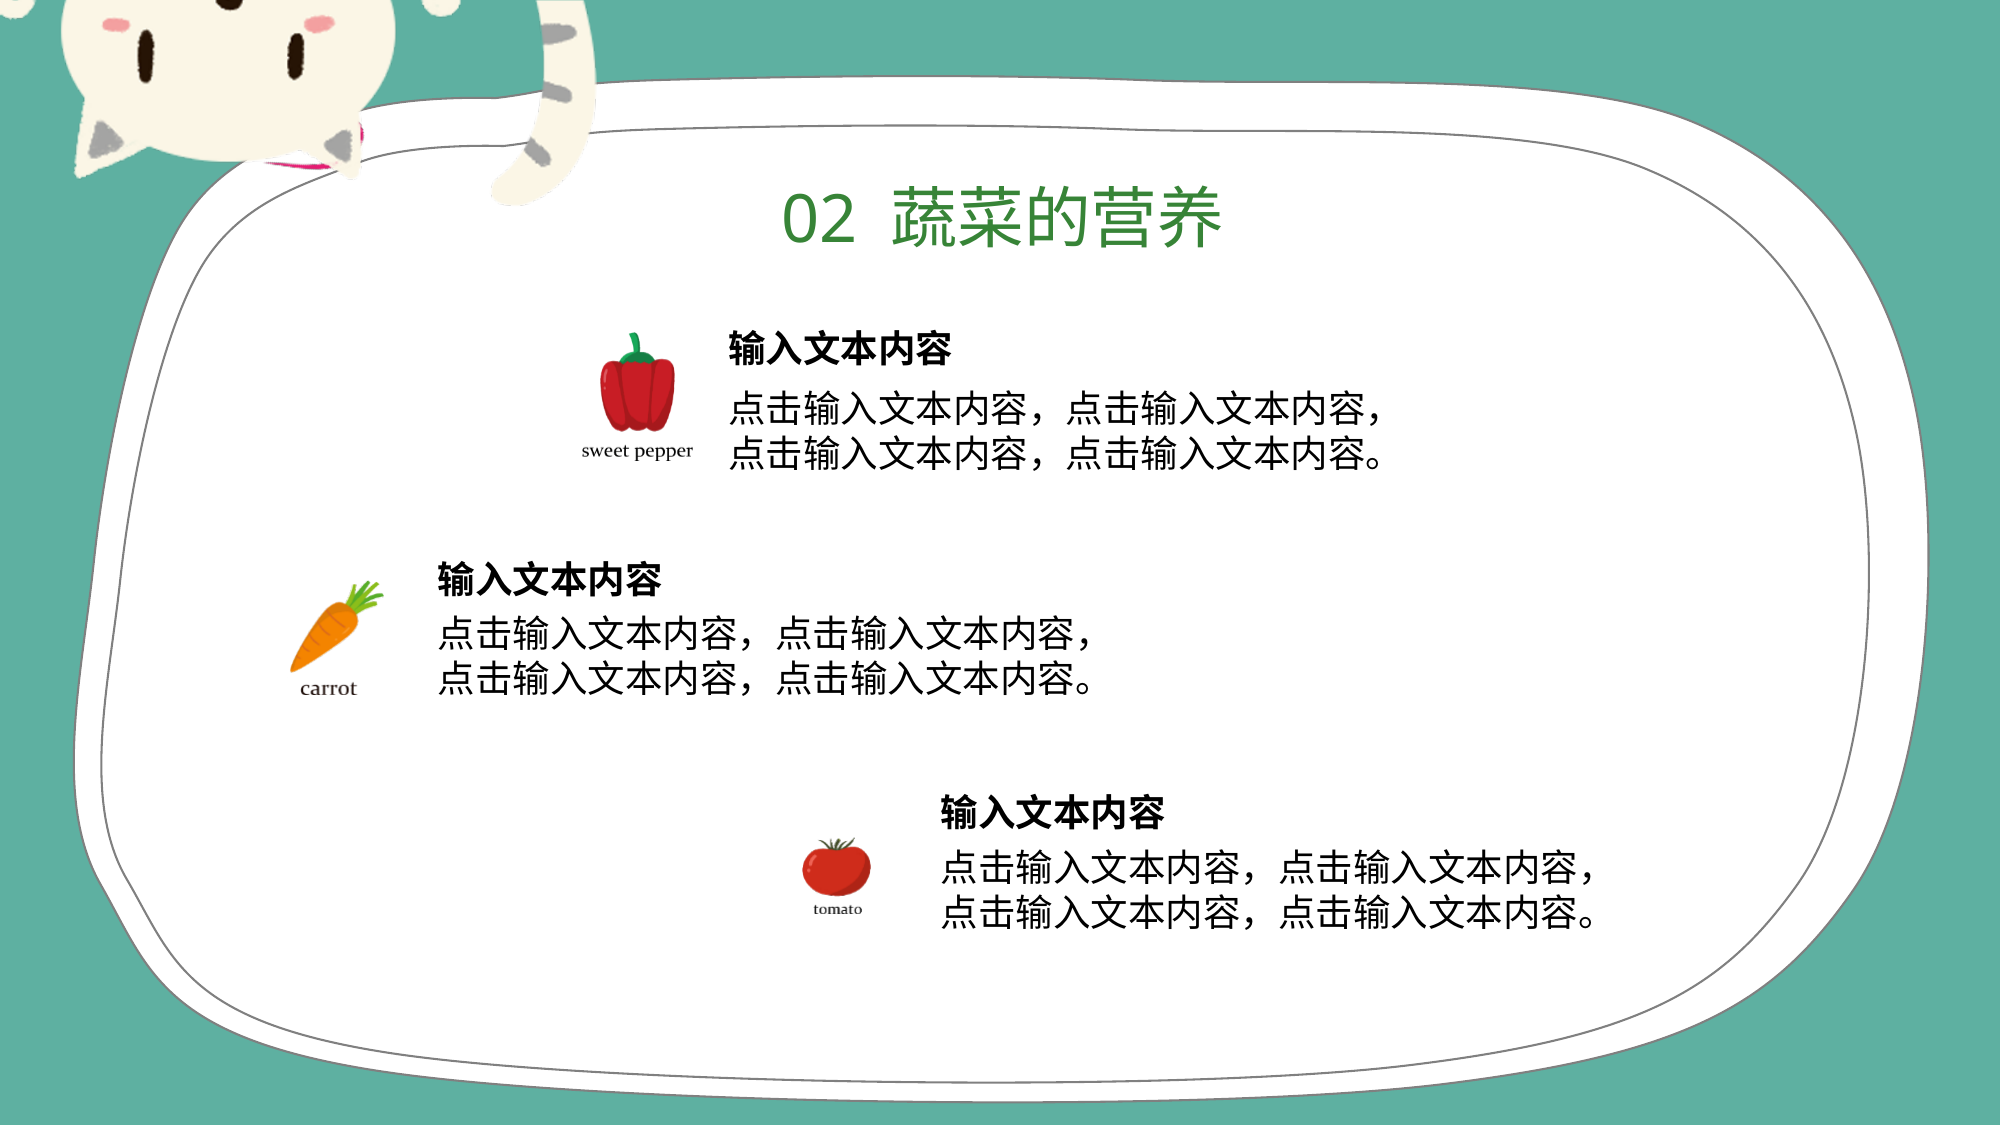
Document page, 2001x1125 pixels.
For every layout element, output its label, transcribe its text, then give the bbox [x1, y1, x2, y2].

picture [802, 837, 874, 914]
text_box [423, 548, 1110, 709]
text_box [713, 317, 1400, 485]
picture [287, 579, 384, 695]
picture [582, 332, 693, 461]
text_box 02 蔬菜的营养 [766, 168, 1270, 264]
picture [0, 0, 597, 217]
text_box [926, 781, 1613, 943]
